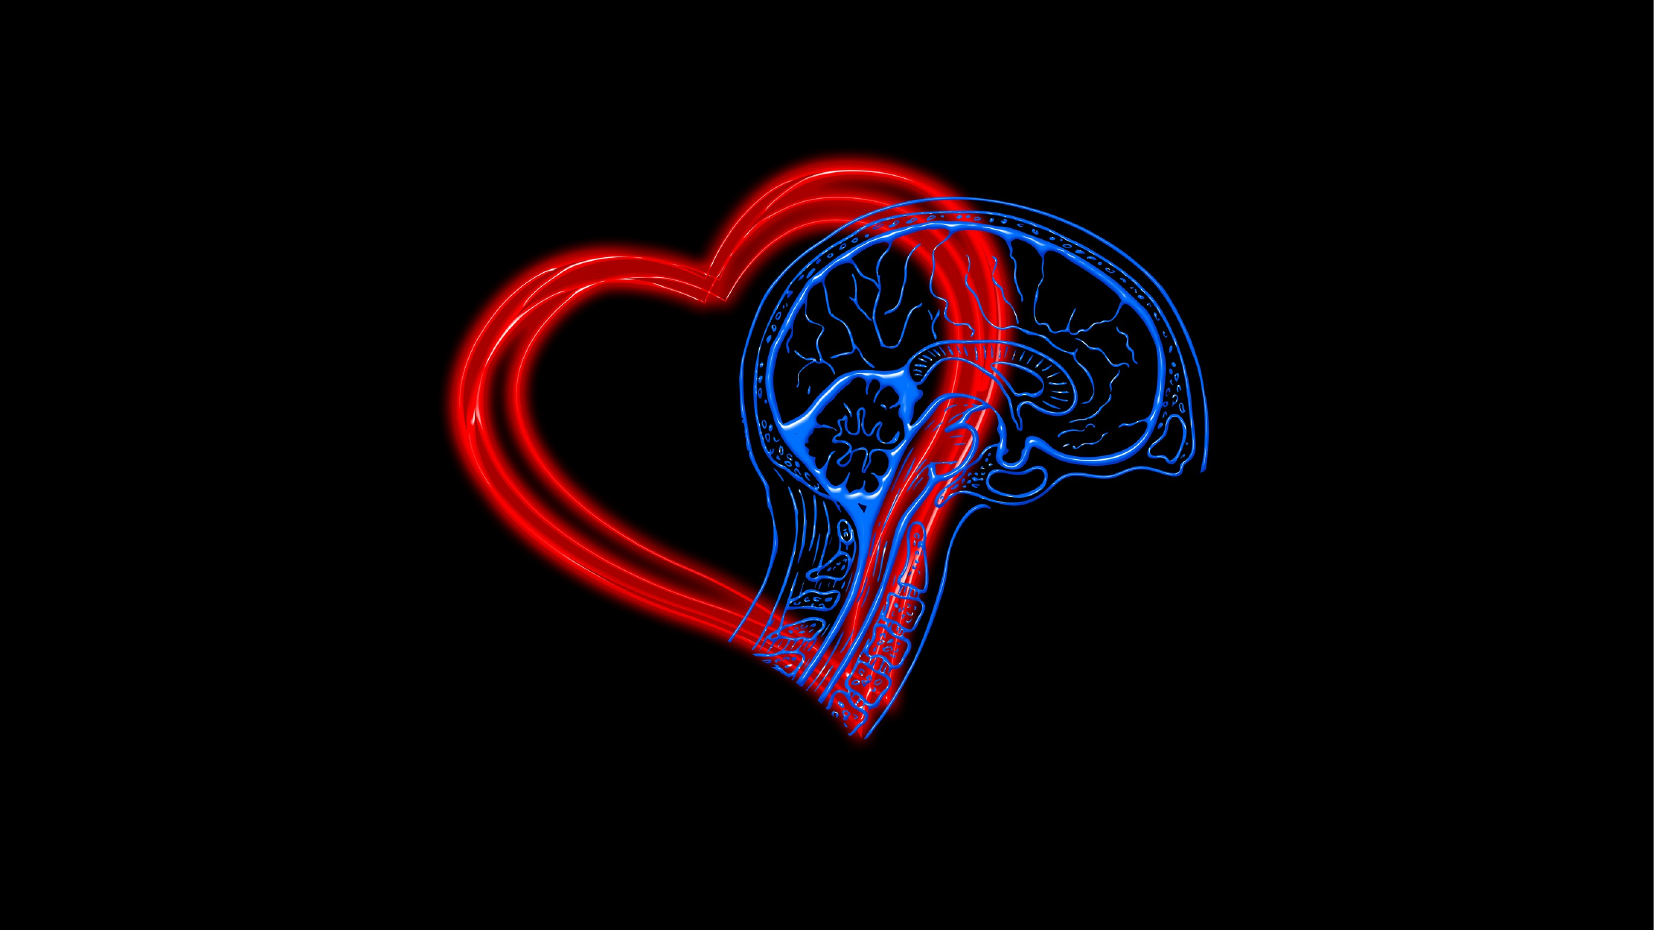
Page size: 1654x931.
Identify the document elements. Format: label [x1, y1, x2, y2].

picture [247, 79, 1406, 852]
